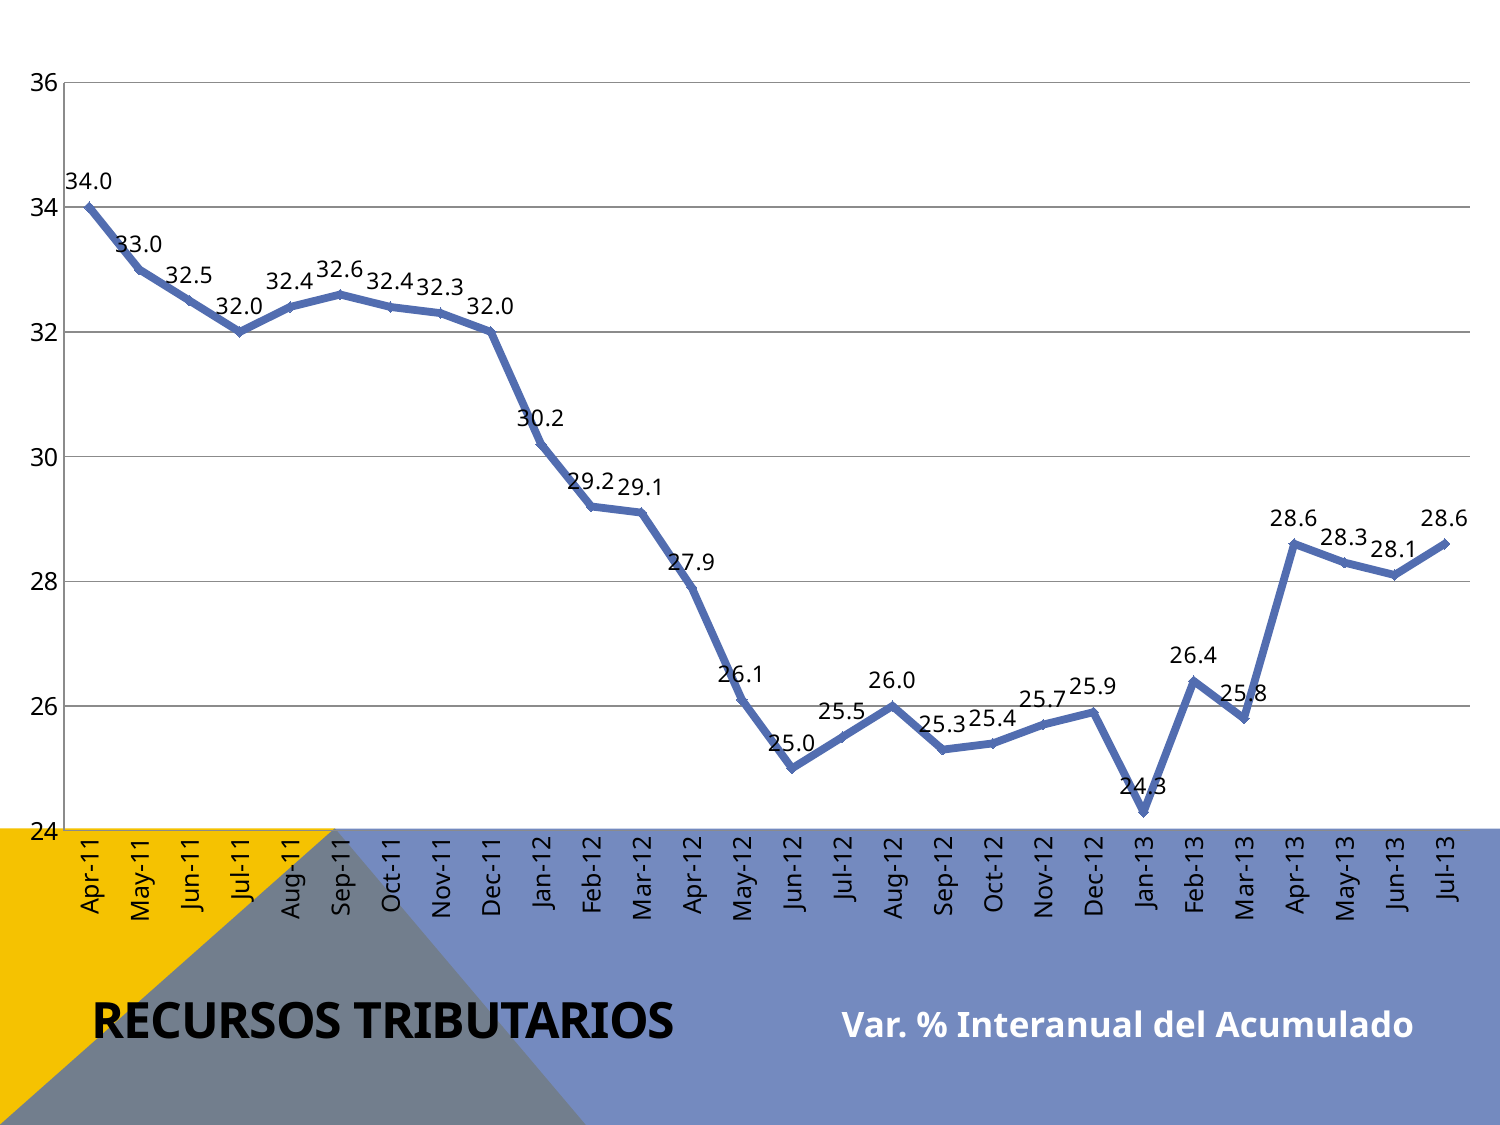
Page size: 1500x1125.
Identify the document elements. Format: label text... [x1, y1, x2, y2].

title Recursos Tributarios [76, 965, 750, 1071]
chart [0, 47, 1500, 941]
text_box Var. % Interanual del Acumulado [808, 975, 1438, 1071]
